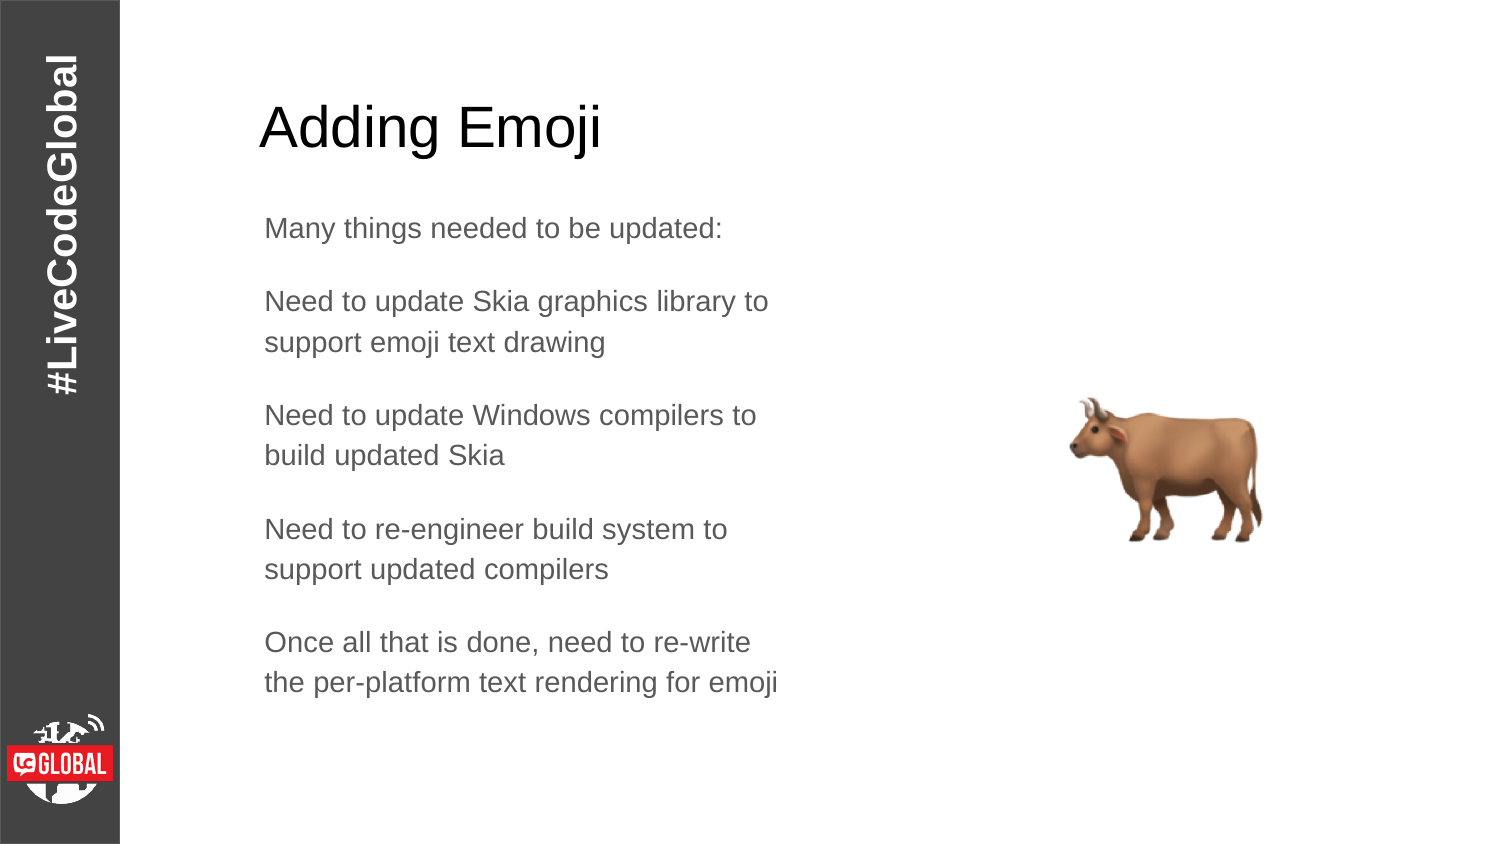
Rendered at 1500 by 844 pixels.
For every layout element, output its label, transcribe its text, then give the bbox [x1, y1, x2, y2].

list Many things needed to be updated: Need to update Skia graphics library to support emoji text drawing Need to update Windows compilers to build updated Skia Need to re-engineer build system to support updated compilers Once all that is done, need to re-write the per-platform text rendering for emoji [249, 189, 813, 750]
title Adding Emoji [244, 74, 1412, 169]
picture [1060, 382, 1275, 556]
picture [7, 714, 113, 804]
